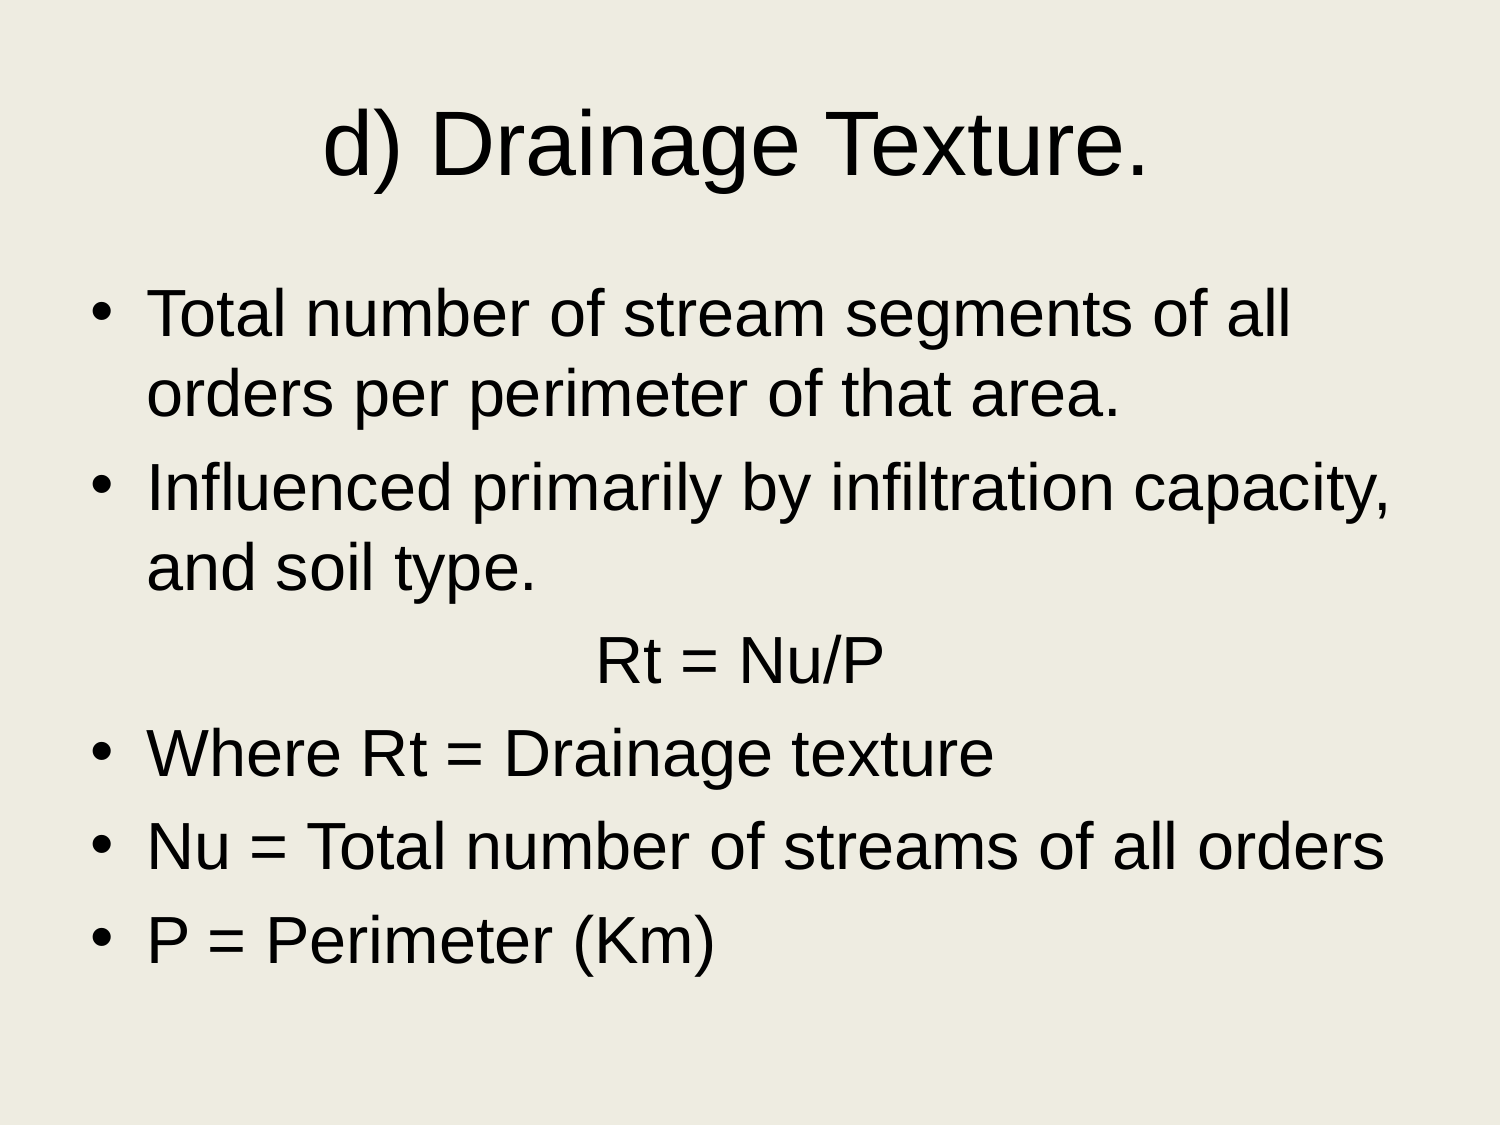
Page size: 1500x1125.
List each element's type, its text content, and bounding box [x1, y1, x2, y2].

list Total number of stream segments of all orders per perimeter of that area. Influenced primarily by infiltration capacity, and soil type. Rt = Nu/P Where Rt = Drainage texture Nu = Total number of streams of all orders P = Perimeter (Km) [75, 262, 1425, 1005]
title d) Drainage Texture. [75, 45, 1425, 233]
